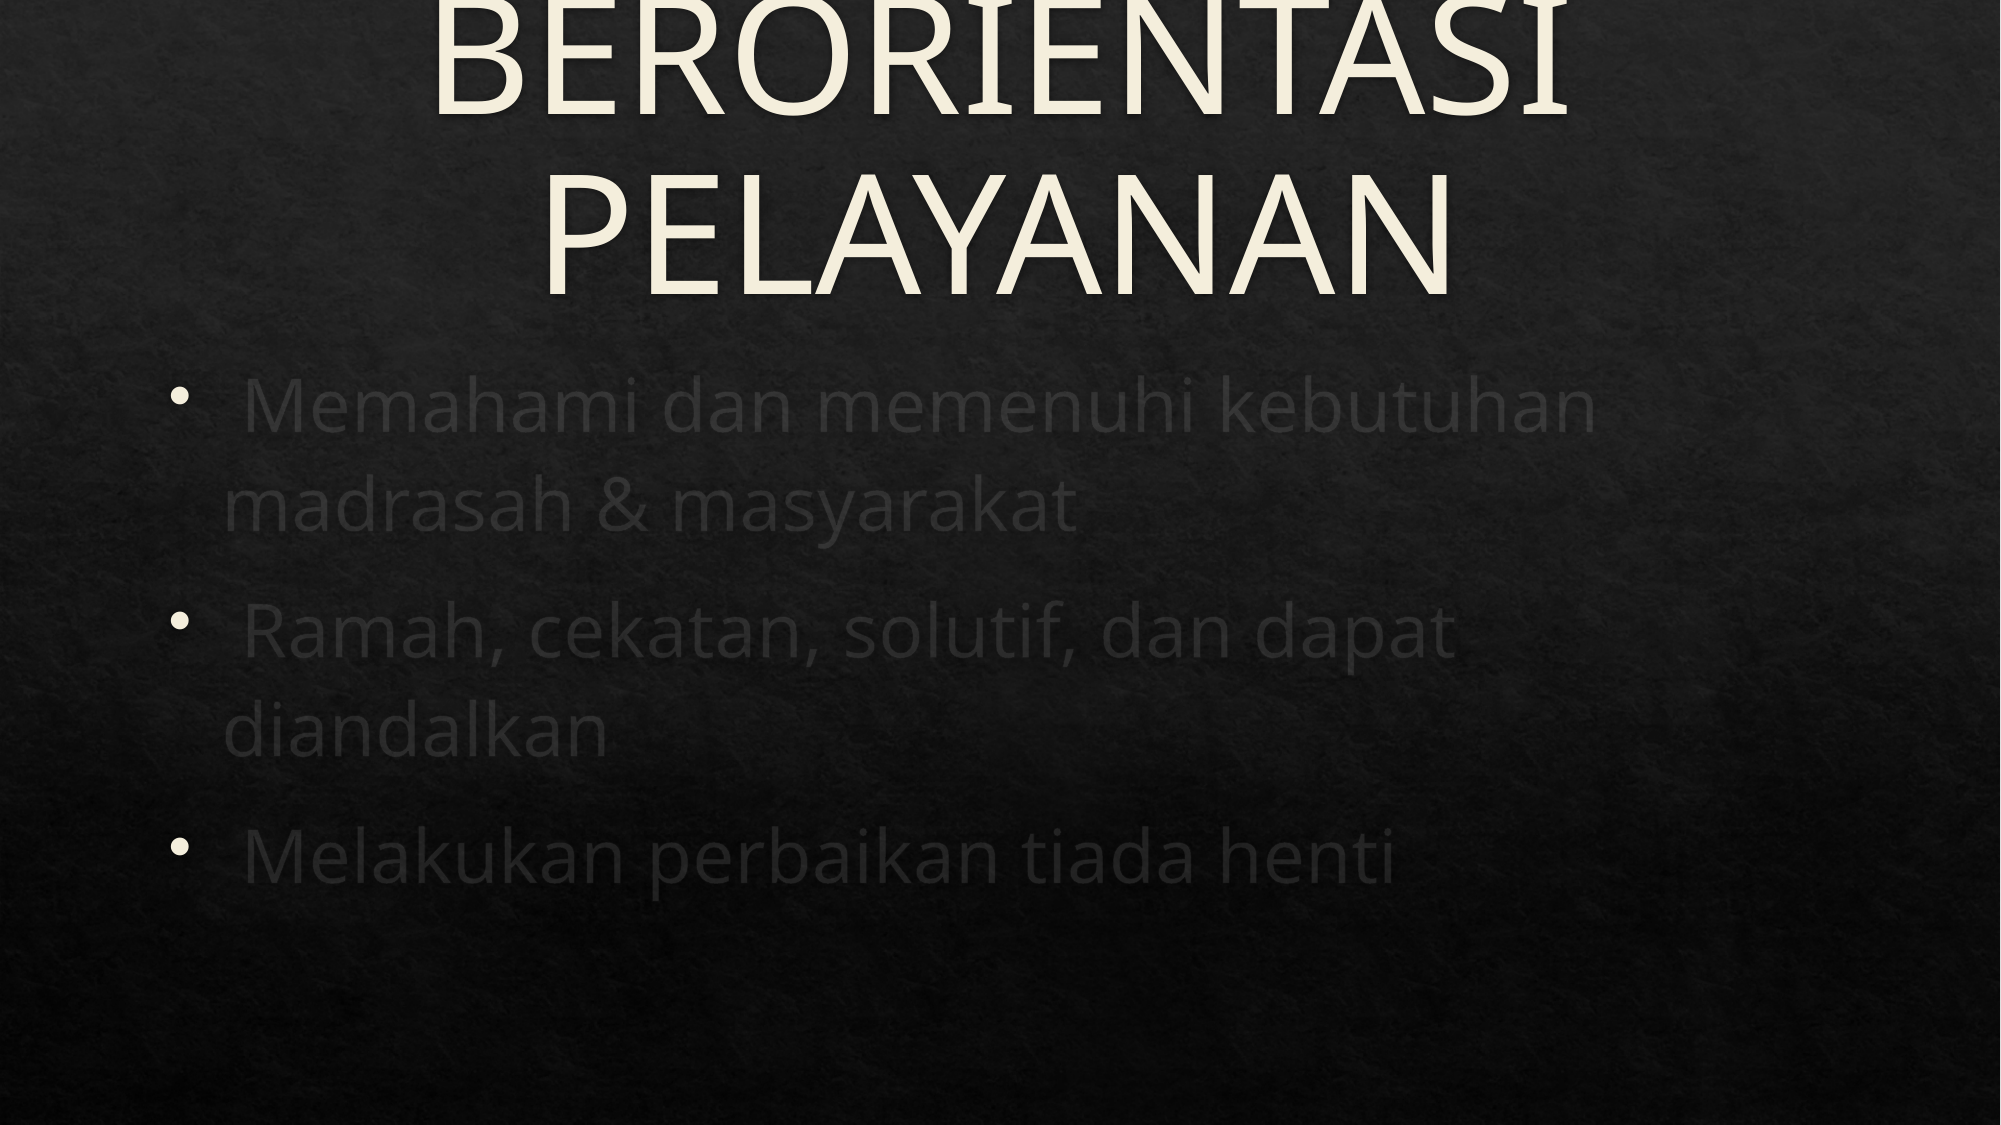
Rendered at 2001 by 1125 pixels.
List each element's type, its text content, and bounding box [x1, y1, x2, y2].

title BERORIENTASI PELAYANAN [149, 147, 1849, 336]
list Memahami dan memenuhi kebutuhan madrasah & masyarakat Ramah, cekatan, solutif, dan dapat diandalkan Melakukan perbaikan tiada henti [149, 340, 1849, 950]
